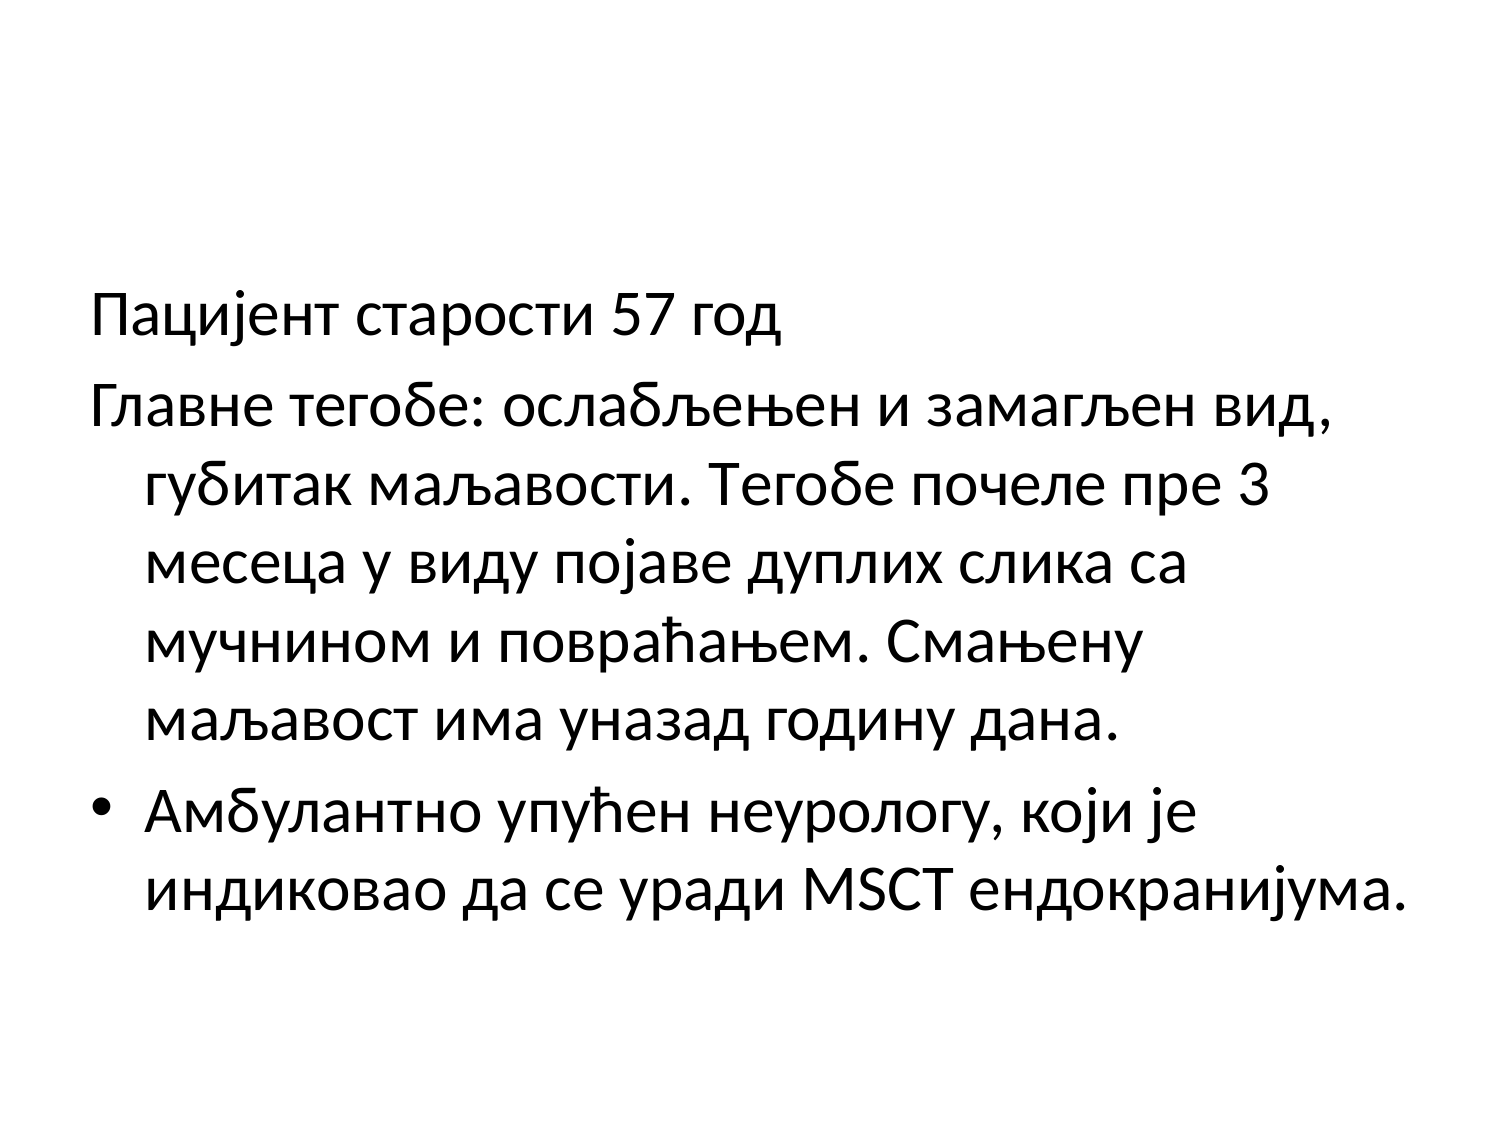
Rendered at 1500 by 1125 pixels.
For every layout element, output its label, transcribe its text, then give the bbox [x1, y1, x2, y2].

list Пацијент старости 57 год Главне тегобе: ослабљењен и замагљен вид, губитак маљавости. Тегобе почеле пре 3 месеца у виду појаве дуплих слика са мучнином и повраћањем. Смањену маљавост има уназад годину дана. Амбулантно упућен неурологу, који је индиковао да се уради MSCT ендокранијума. [75, 262, 1425, 1005]
